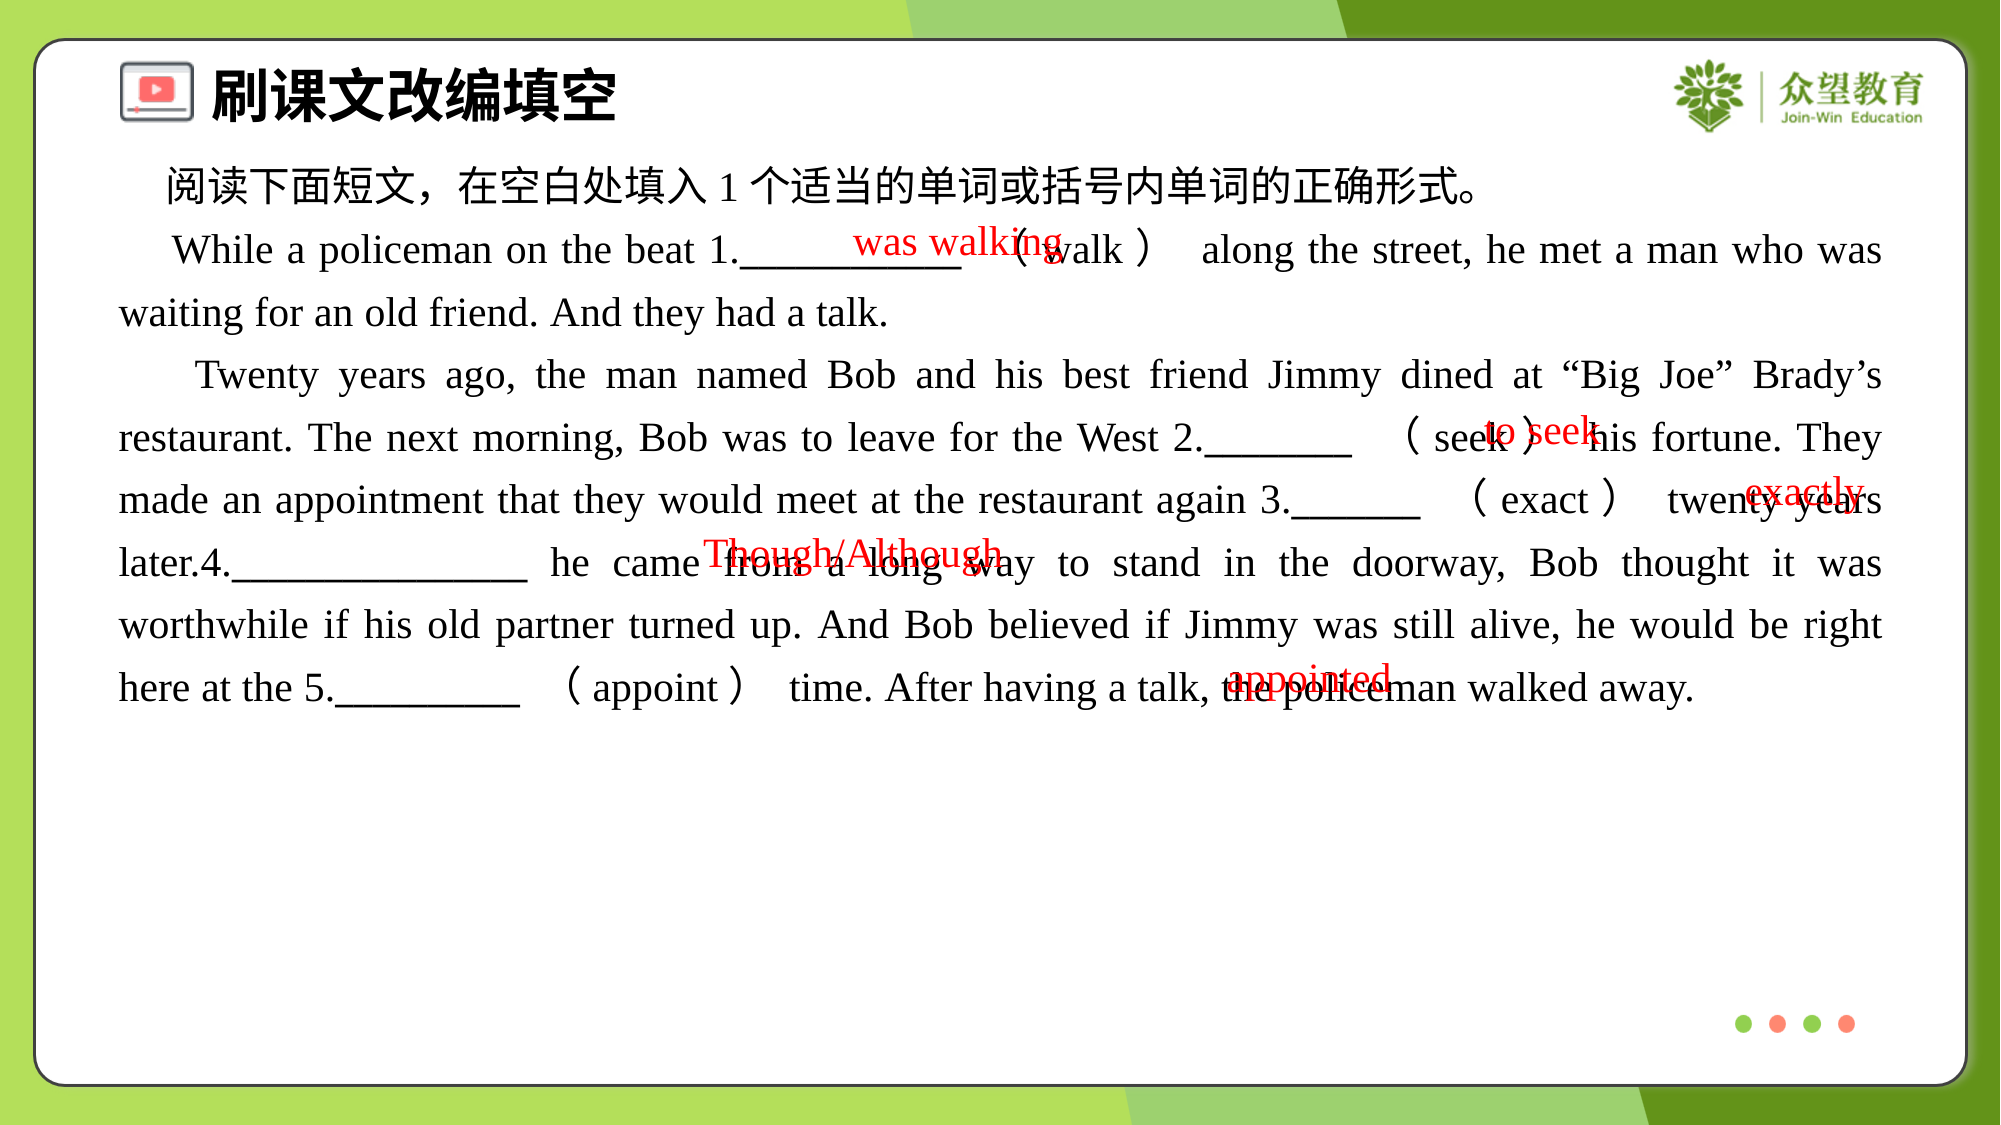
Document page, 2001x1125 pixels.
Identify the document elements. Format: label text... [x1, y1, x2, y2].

text_box appointed [1222, 638, 1396, 697]
text_box exactly [1740, 451, 1870, 509]
text_box 阅读下面短文，在空白处填入1个适当的单词或括号内单词的正确形式。 While a policeman on the beat 1.____________ （walk） along the street, he met a man who was waiting for an old friend. And they had a talk. Twenty years ago, the man named Bob and his best friend Jimmy dined at “Big Joe” Brady’s restaurant. The next morning, Bob was to leave for the West 2.________ （seek） his fortune. They made an appointment that they would meet at the restaurant again 3._______ （exact） twenty years later.4.________________ he came from a long way to stand in the doorway, Bob thought it was worthwhile if his old partner turned up. And Bob believed if Jimmy was still alive, he would be right here at the 5.__________ （appoint） time. After having a talk, the policeman walked away. [118, 146, 1883, 772]
text_box to seek [1474, 390, 1611, 448]
text_box was walking [843, 201, 1073, 259]
picture [0, 0, 2000, 1125]
text_box Though/Although [699, 513, 1008, 572]
